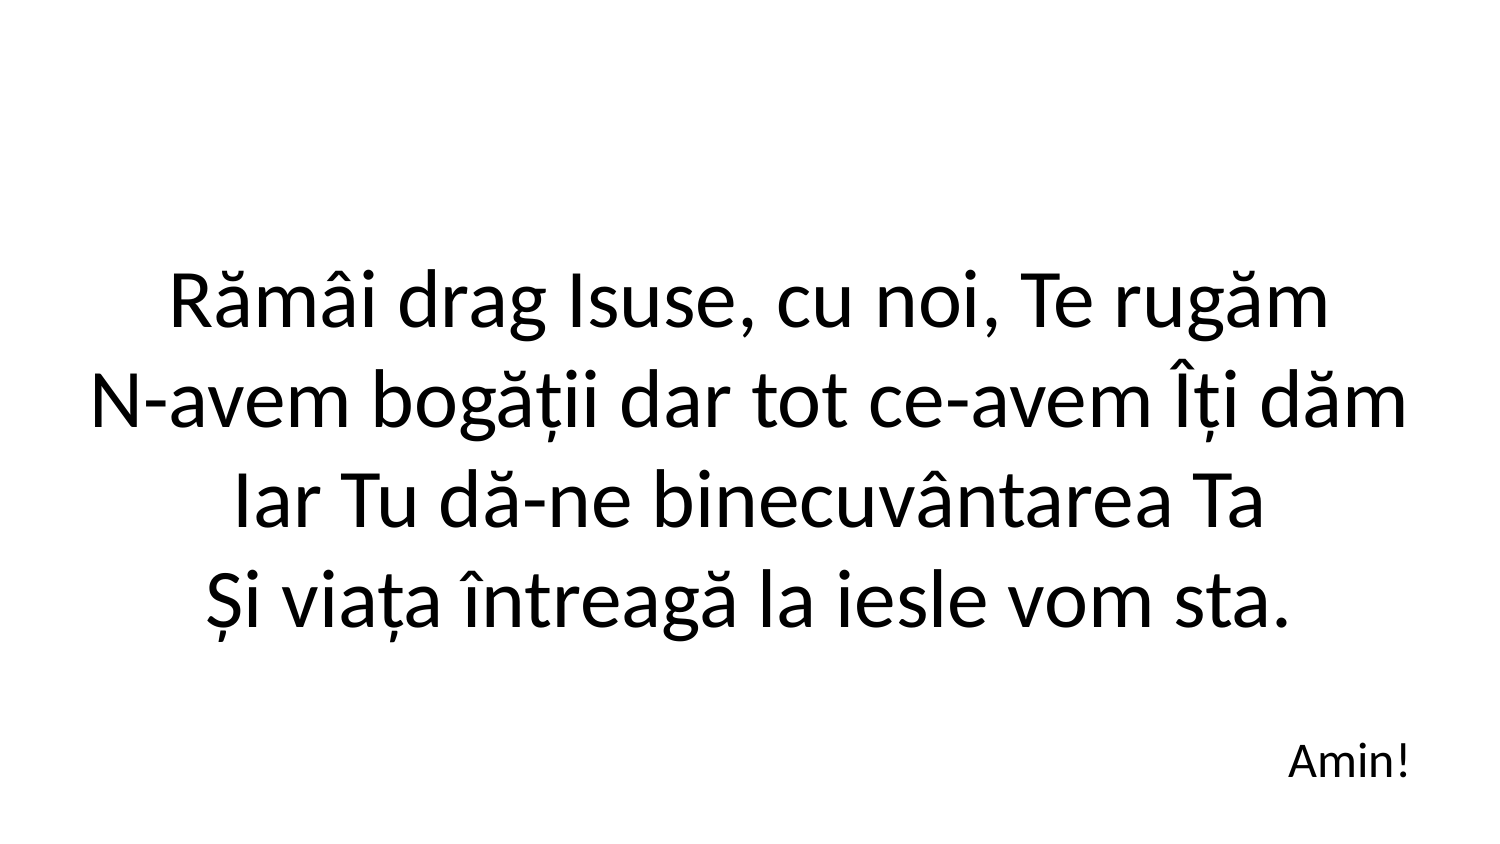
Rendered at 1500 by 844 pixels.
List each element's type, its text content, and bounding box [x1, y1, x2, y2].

text_box Amin! [1273, 674, 1427, 795]
text_box Rămâi drag Isuse, cu noi, Te rugăm N-avem bogății dar tot ce-avem Îți dăm Iar Tu dă-ne binecuvântarea Ta Și viața întreagă la iesle vom sta. [74, 192, 1426, 652]
